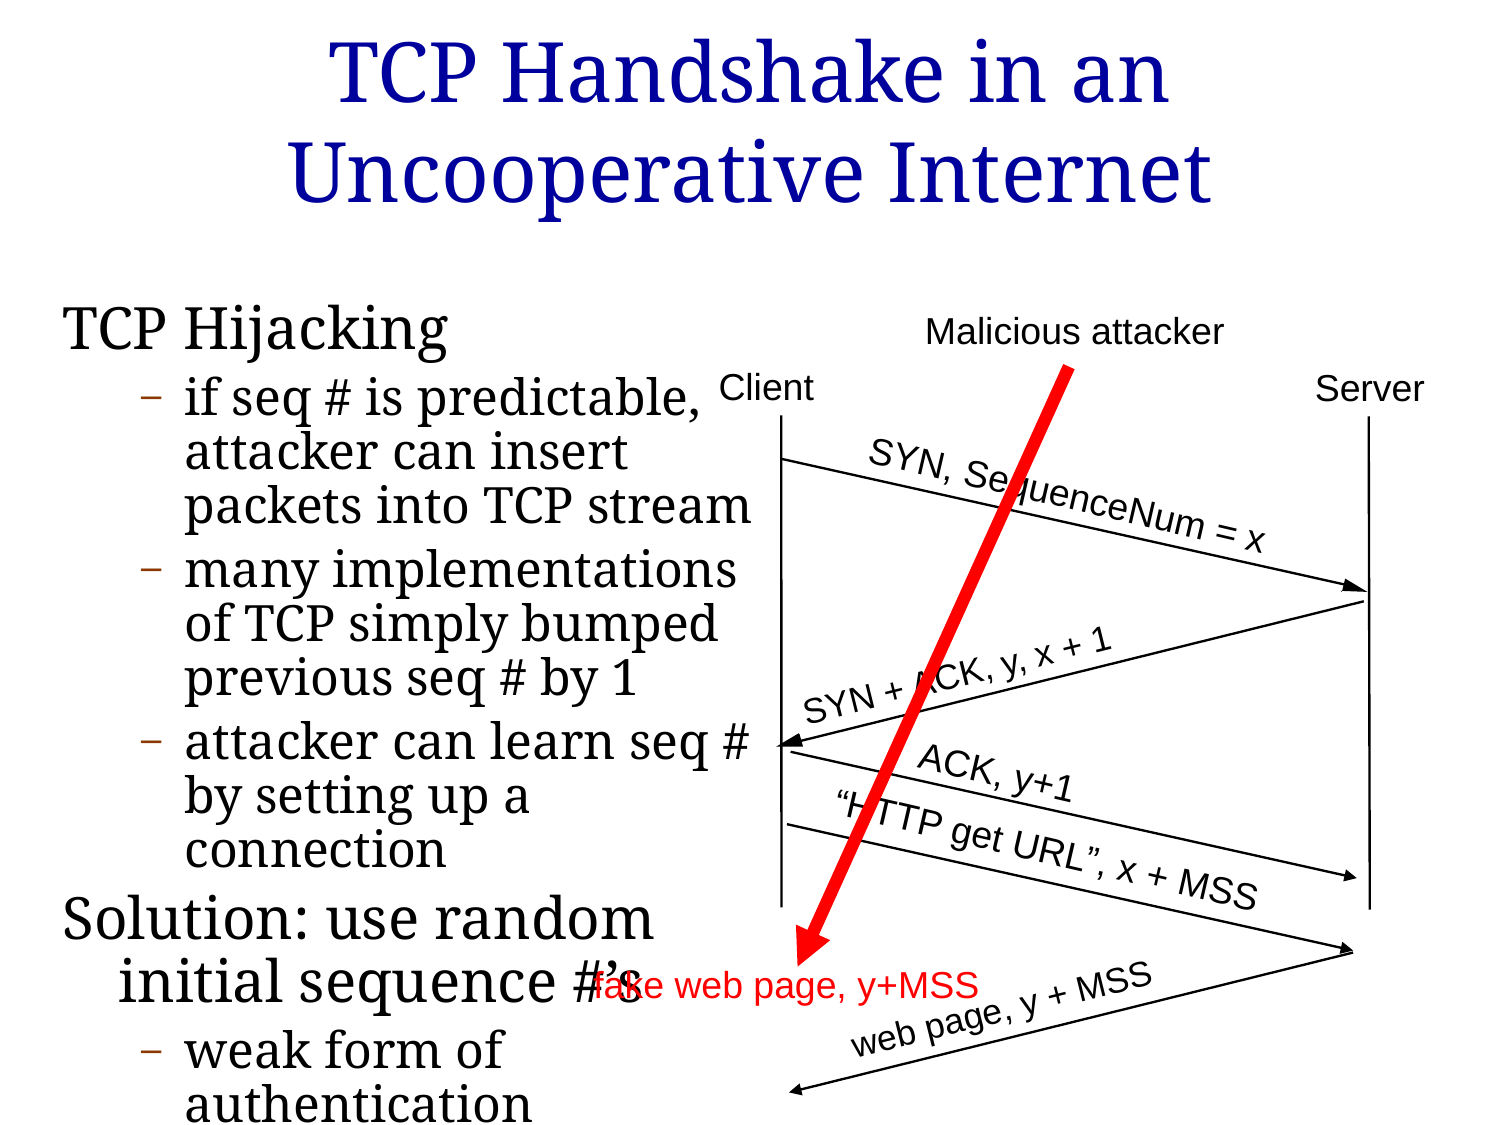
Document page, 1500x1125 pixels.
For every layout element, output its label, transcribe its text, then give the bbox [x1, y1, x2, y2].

text_box “HTTP get URL”, x + MSS [861, 786, 1264, 920]
text_box web page, y + MSS [846, 949, 1157, 1066]
text_box [886, 772, 1357, 882]
text_box “HTTP get URL”, x + MSS [830, 777, 878, 828]
text_box [1340, 578, 1368, 592]
text_box SYN + ACK, y, x + 1 [797, 656, 937, 733]
text_box ACK, y+1 [914, 731, 1081, 811]
text_box [856, 839, 1354, 954]
text_box Server [1314, 364, 1426, 410]
title TCP Handshake in an Uncooperative Internet [74, 47, 1426, 191]
list TCP Hijacking if seq # is predictable, attacker can insert packets into TCP stream many implementations of TCP simply bumped previous seq # by 1 attacker can learn seq # by setting up a connection Solution: use random initial sequence #’s weak form of authentication [47, 291, 793, 967]
text_box SYN + ACK, y, x + 1 [917, 614, 1116, 706]
text_box SYN, SequenceNum = [1008, 461, 1252, 557]
text_box SYN, SequenceNum = [864, 425, 1026, 503]
text_box [789, 952, 1354, 1096]
text_box [776, 733, 804, 747]
text_box fake web page, y+MSS [578, 953, 995, 1014]
text_box Client [718, 362, 815, 408]
text_box Malicious attacker [925, 307, 1225, 353]
text_box x [1242, 513, 1271, 562]
